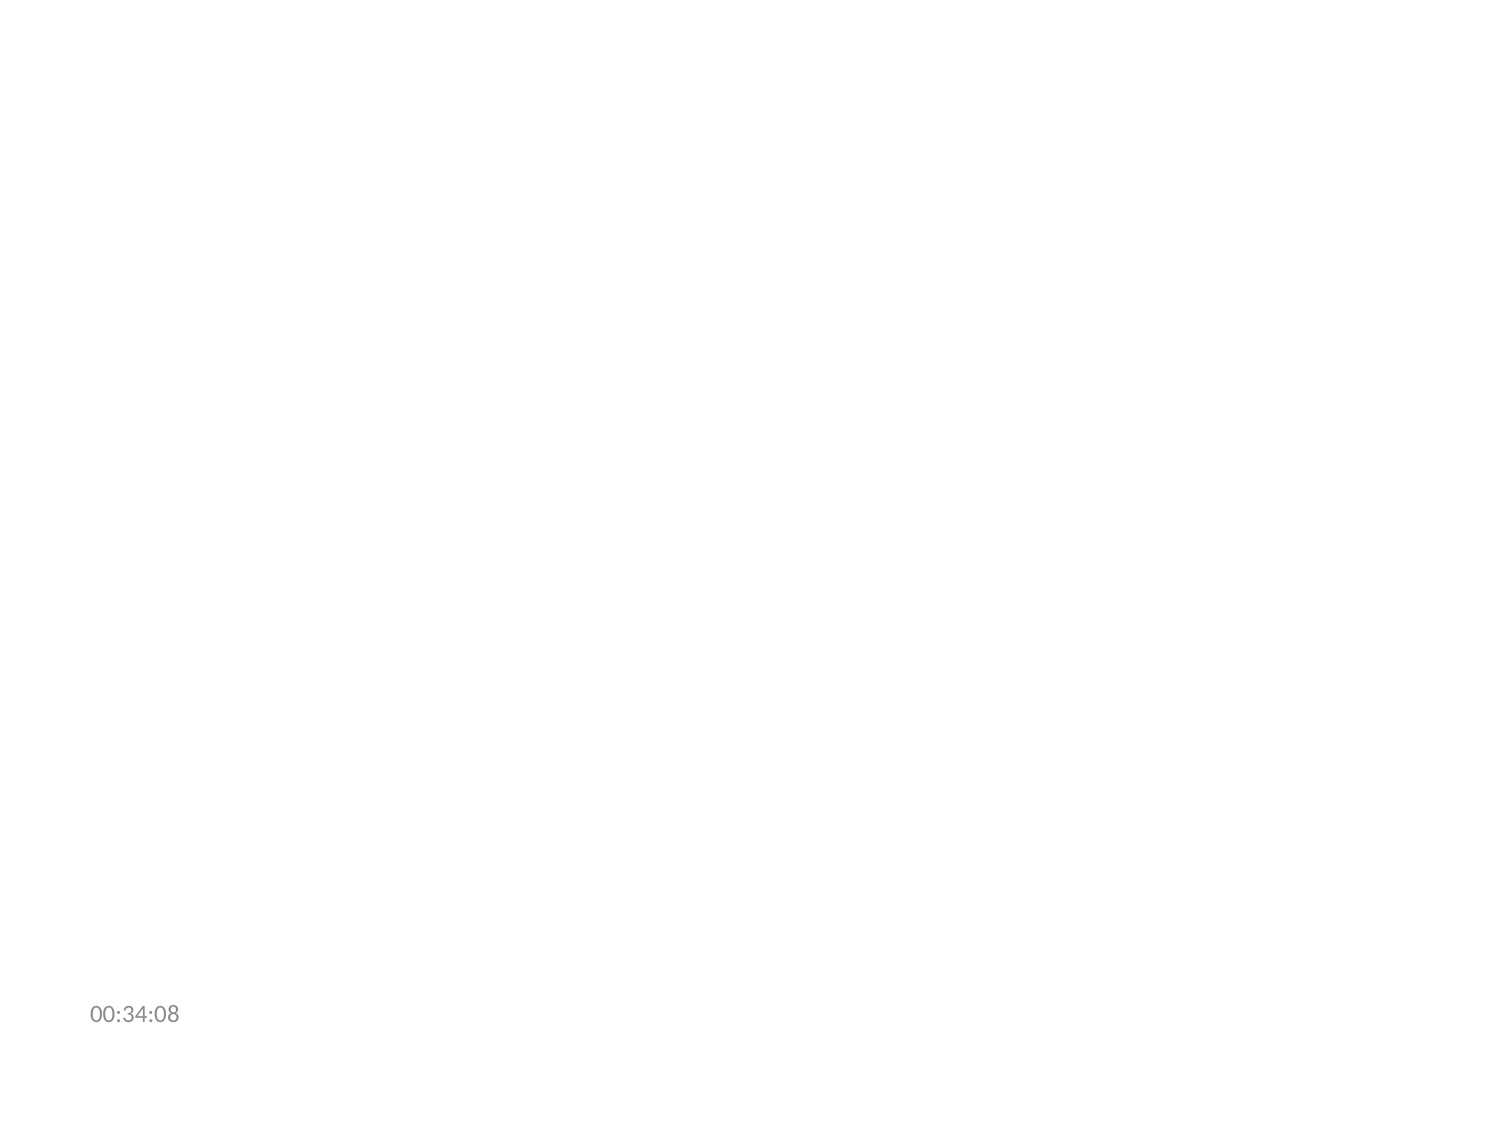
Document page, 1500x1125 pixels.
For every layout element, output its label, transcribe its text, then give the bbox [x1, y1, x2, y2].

text_box 15:35:09 [75, 982, 425, 1043]
